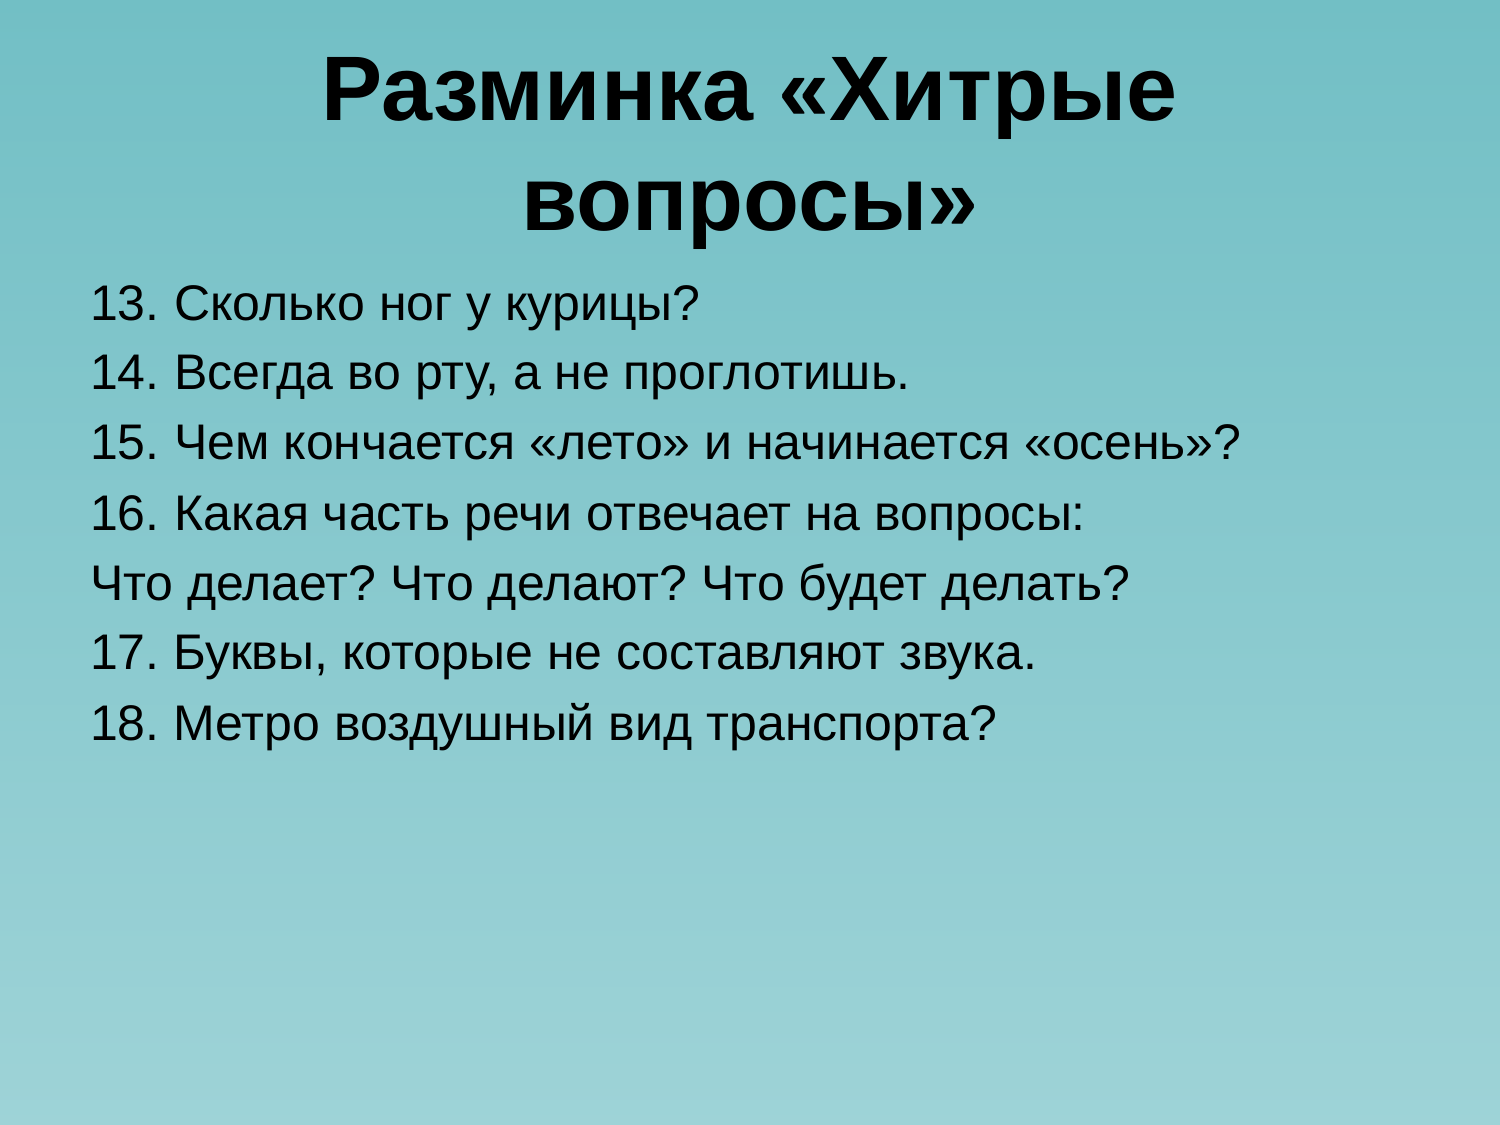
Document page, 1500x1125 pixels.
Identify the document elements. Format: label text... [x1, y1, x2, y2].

title Разминка «Хитрые вопросы» [74, 44, 1426, 233]
list Сколько ног у курицы? Всегда во рту, а не проглотишь. Чем кончается «лето» и начинается «осень»? Какая часть речи отвечает на вопросы: Что делает? Что делают? Что будет делать? 17. Буквы, которые не составляют звука. 18. Метро воздушный вид транспорта? [74, 262, 1426, 1032]
